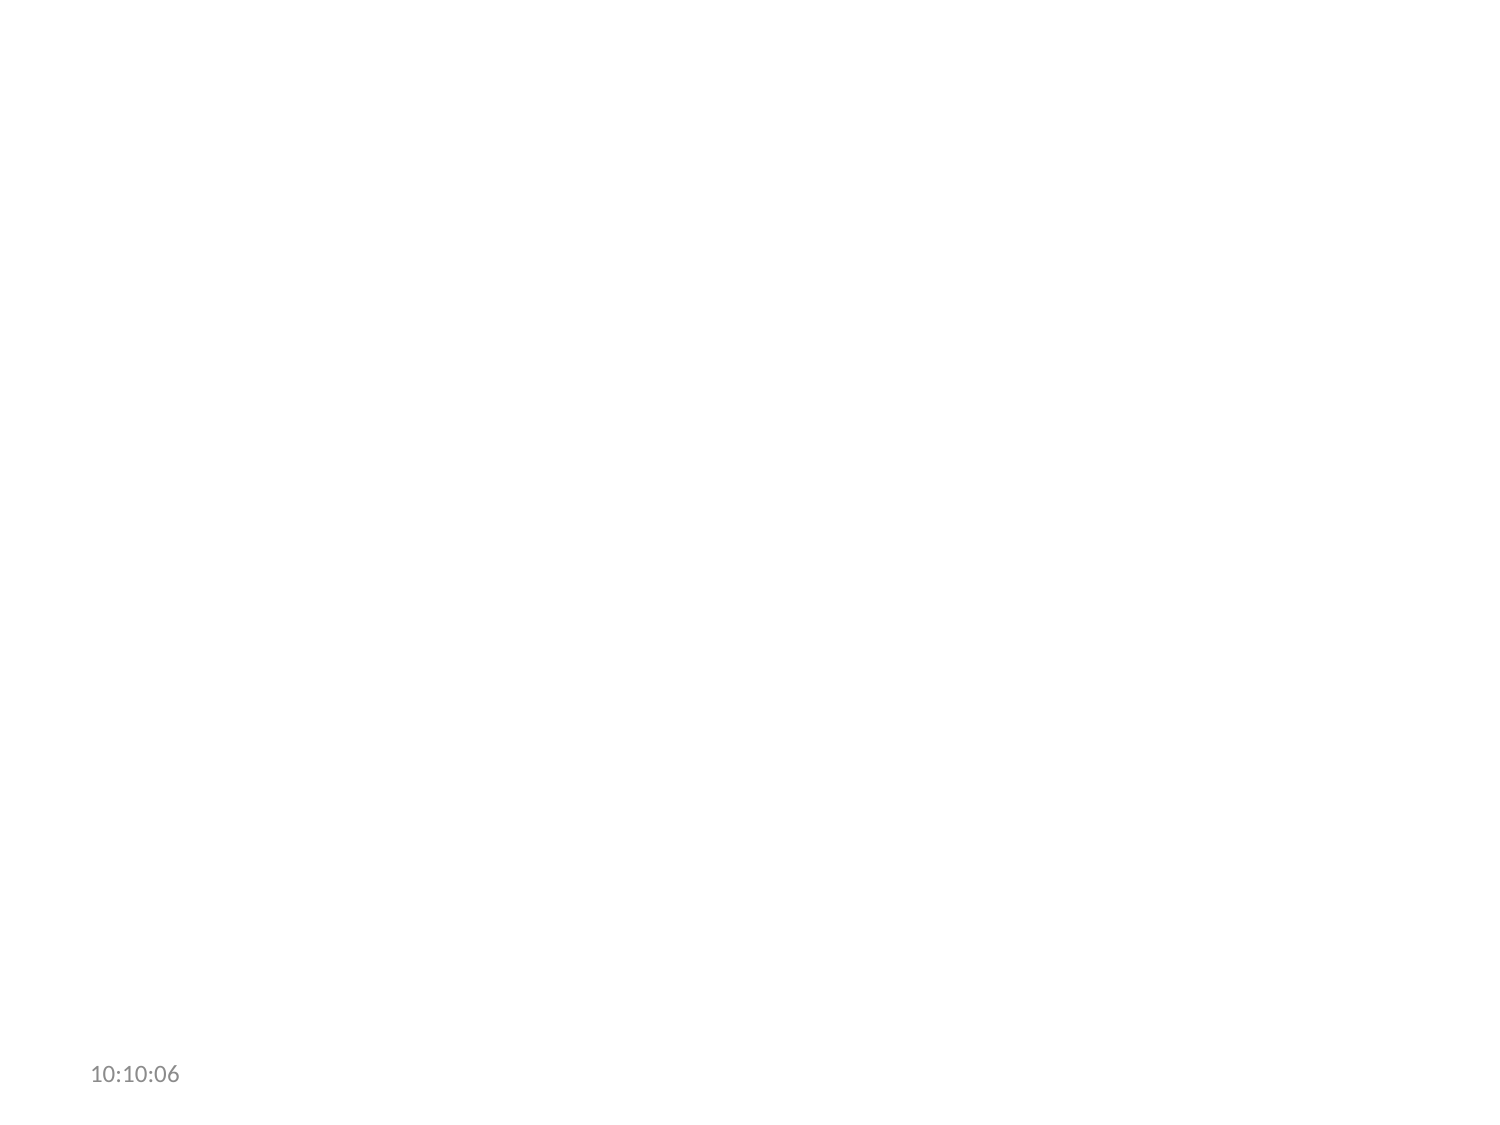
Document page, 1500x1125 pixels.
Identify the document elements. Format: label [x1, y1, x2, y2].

slide_number [75, 1042, 425, 1103]
